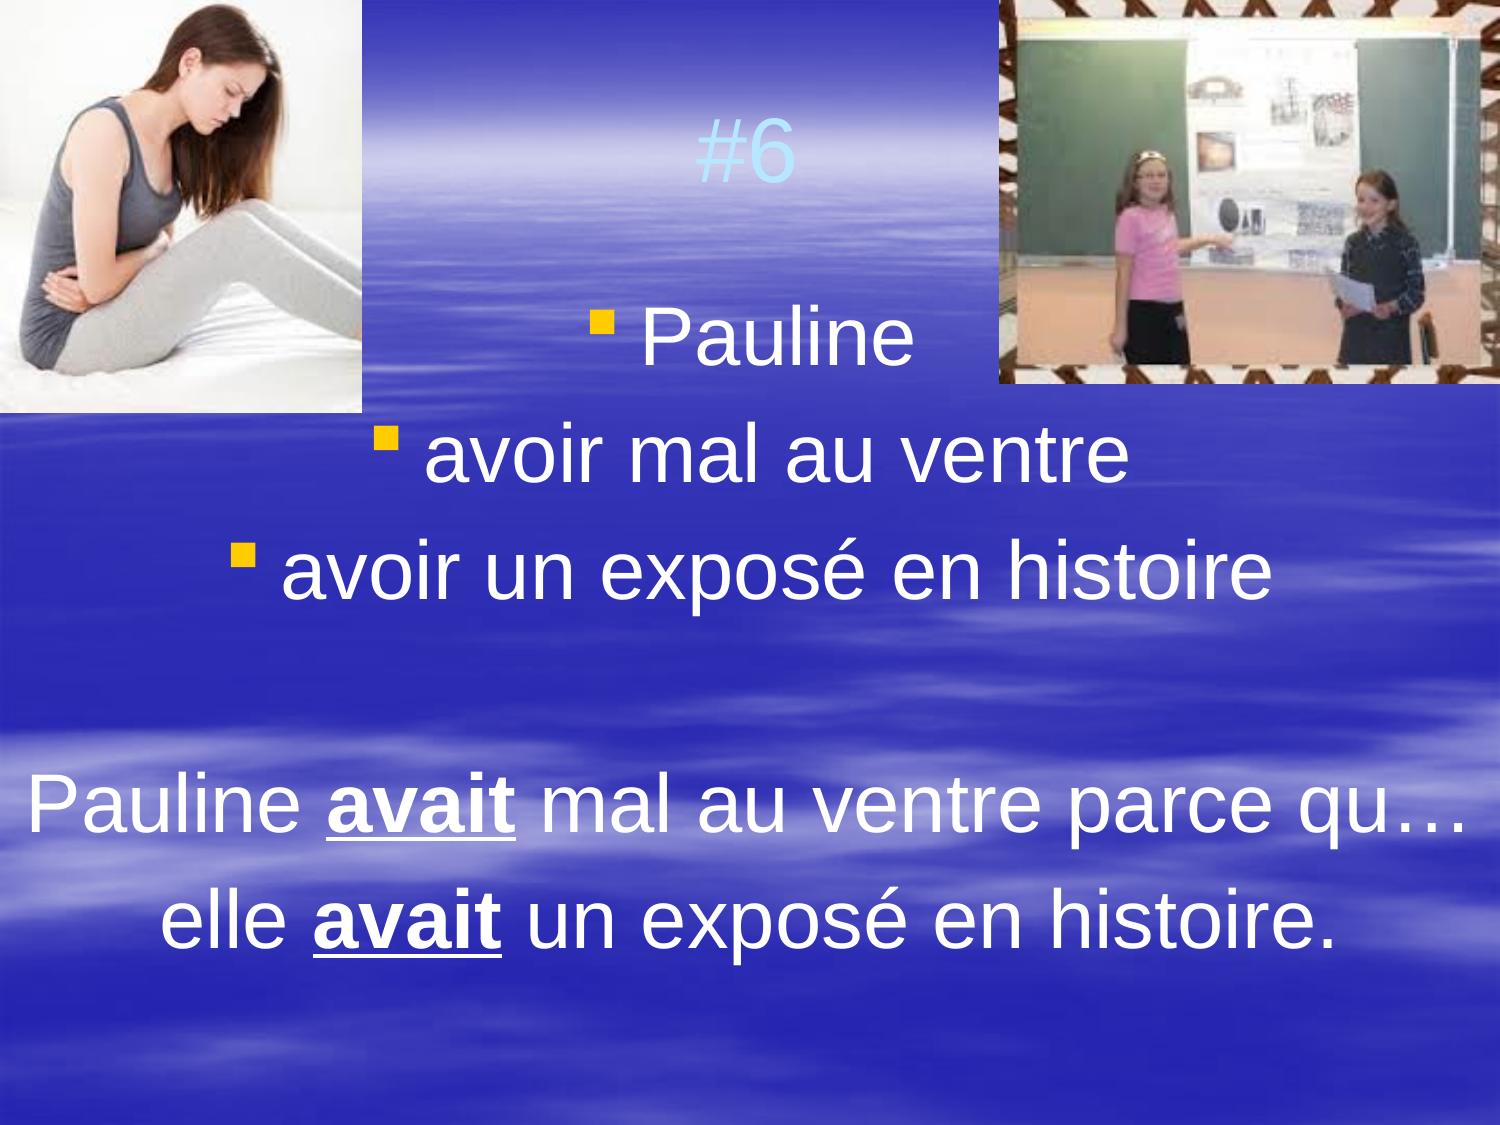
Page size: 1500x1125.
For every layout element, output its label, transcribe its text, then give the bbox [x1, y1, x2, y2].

title #6 [367, 37, 994, 255]
list Pauline avoir mal au ventre avoir un exposé en histoire Pauline avait mal au ventre parce qu… elle avait un exposé en histoire. [0, 275, 1500, 1001]
picture [999, 0, 1500, 384]
picture [0, 0, 363, 413]
